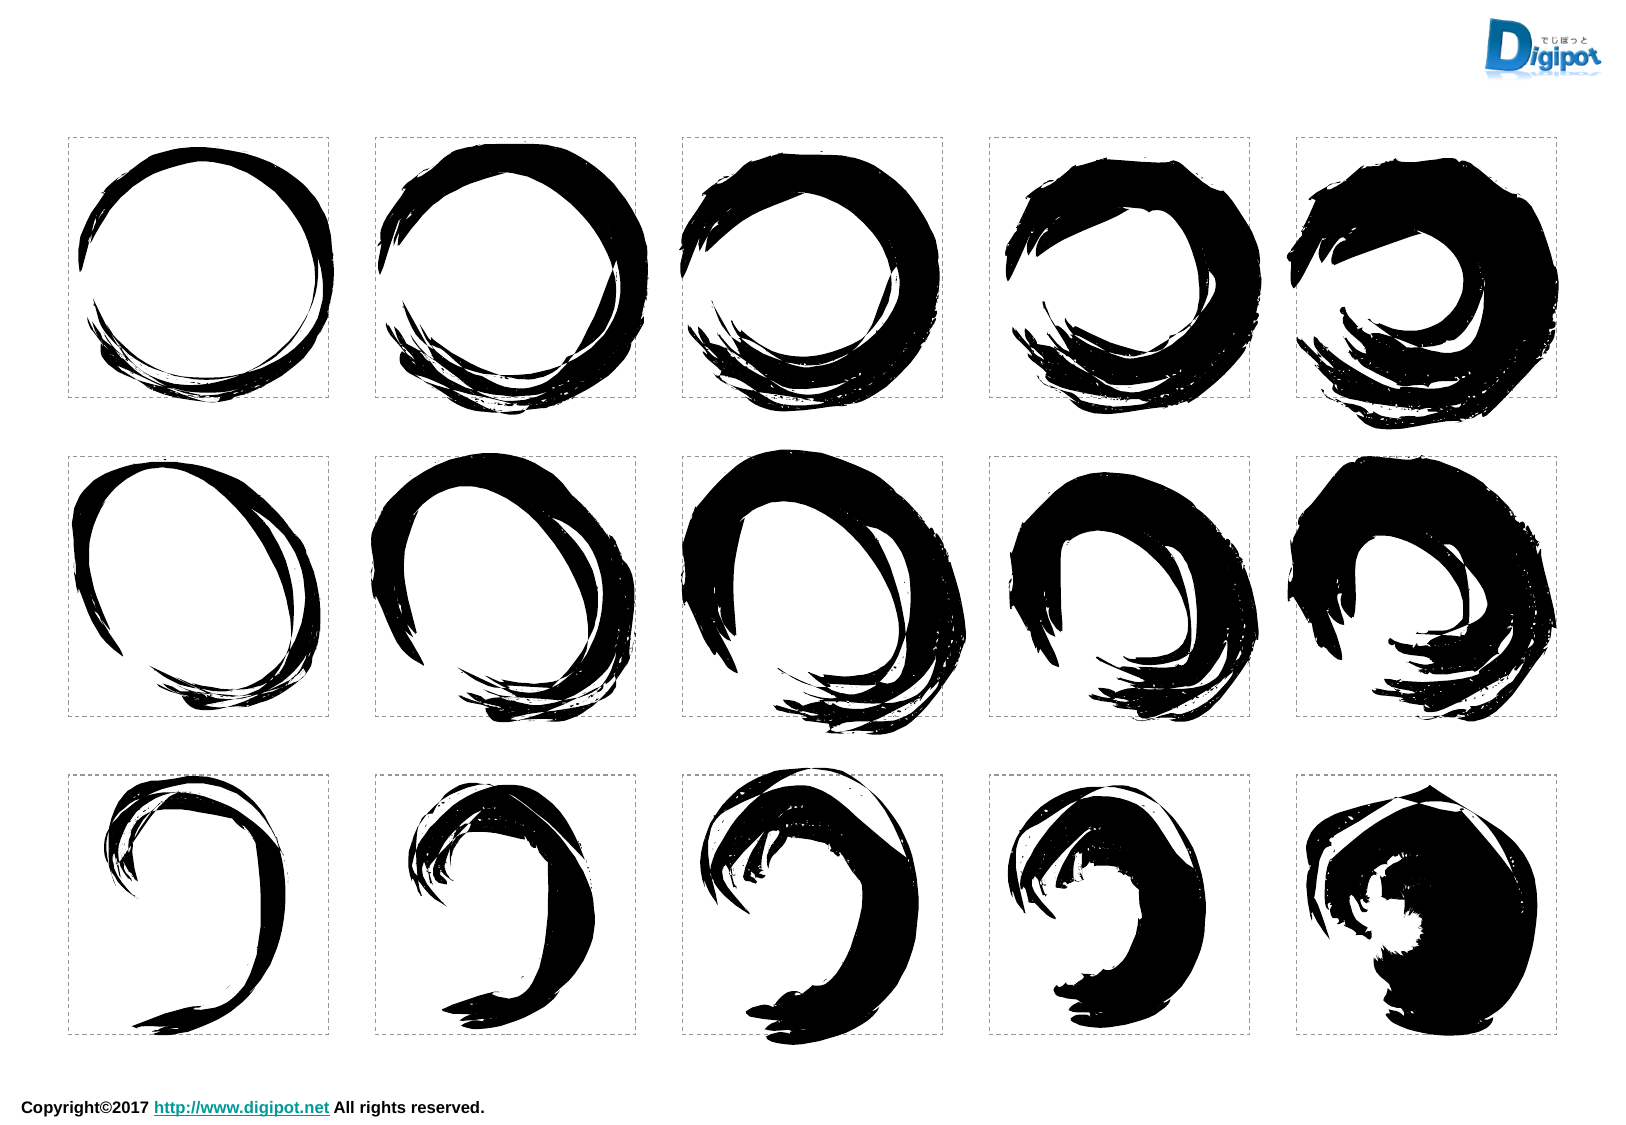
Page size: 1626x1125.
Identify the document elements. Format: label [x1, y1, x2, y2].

text_box [1007, 785, 1206, 1028]
text_box [104, 776, 286, 1036]
text_box [377, 141, 649, 415]
text_box [78, 147, 335, 403]
text_box [1008, 472, 1259, 722]
text_box [700, 767, 919, 1045]
picture [1485, 18, 1602, 82]
text_box [370, 453, 635, 723]
text_box [1005, 157, 1262, 415]
text_box [1286, 158, 1559, 430]
text_box [679, 152, 940, 412]
text_box [680, 449, 966, 735]
text_box [408, 782, 595, 1030]
text_box [1287, 455, 1557, 722]
text_box [71, 458, 321, 711]
text_box [1306, 784, 1538, 1036]
